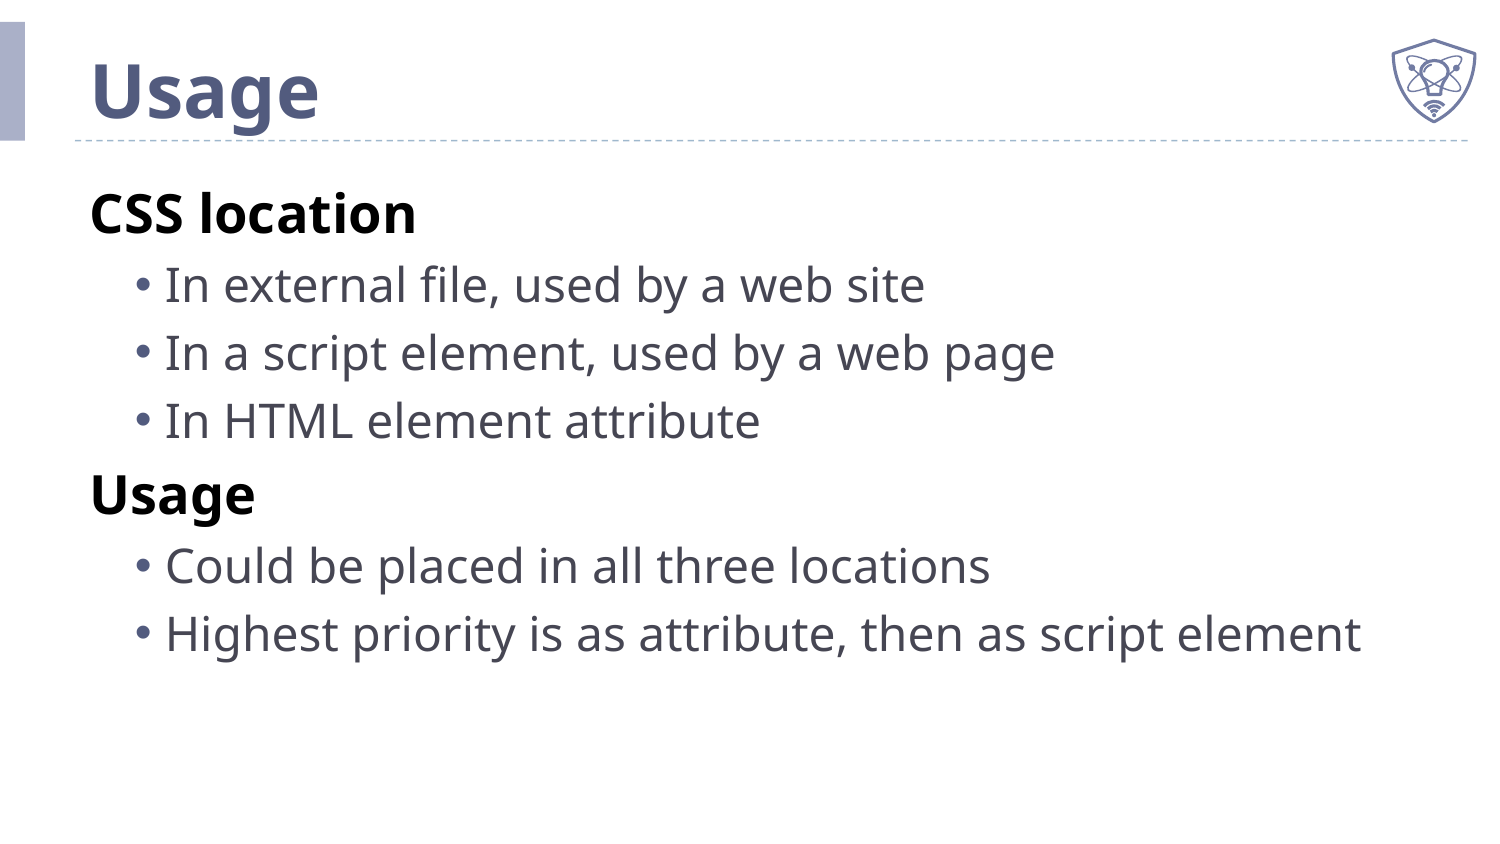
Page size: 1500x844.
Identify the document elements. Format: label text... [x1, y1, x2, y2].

list CSS location In external file, used by a web site In a script element, used by a web page In HTML element attribute Usage Could be placed in all three locations Highest priority is as attribute, then as script element [75, 171, 1475, 835]
title Usage [75, 18, 1475, 141]
